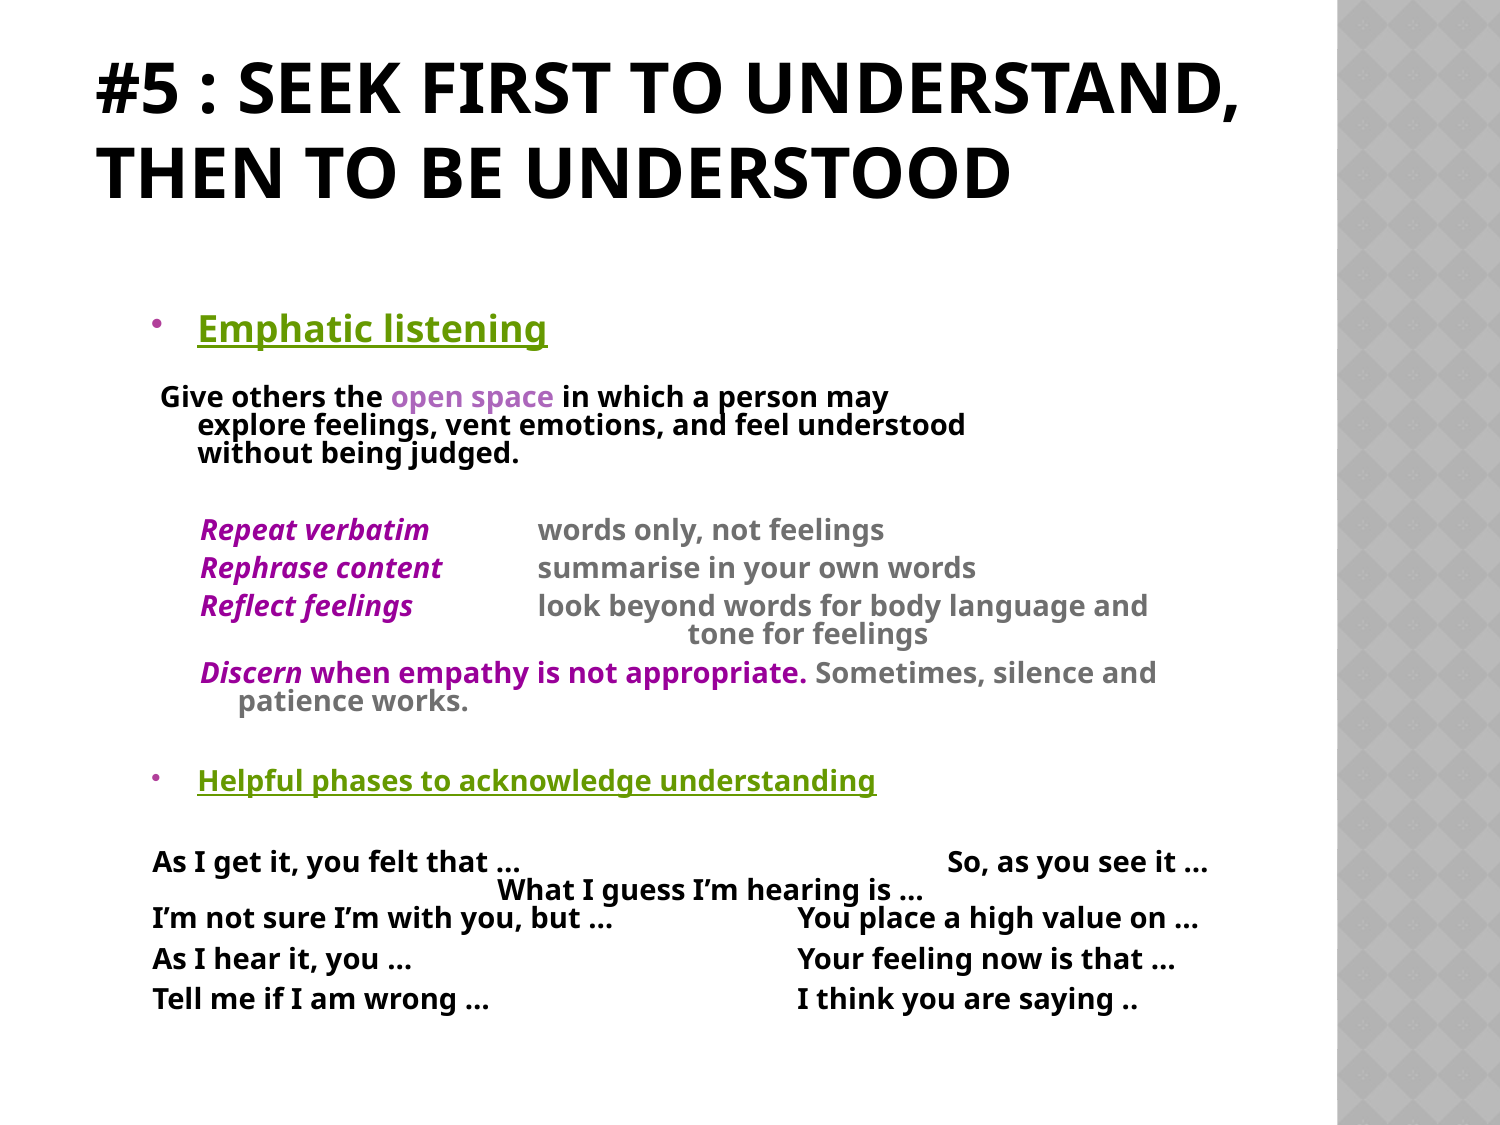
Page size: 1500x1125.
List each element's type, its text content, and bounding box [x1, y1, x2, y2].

title #5 : Seek First to Understand, Then to be Understood [87, 24, 1275, 213]
list Emphatic listening Give others the open space in which a person may explore feelings, vent emotions, and feel understood without being judged. Repeat verbatim words only, not feelings Rephrase content summarise in your own words Reflect feelings look beyond words for body language and tone for feelings Discern when empathy is not appropriate. Sometimes, silence and patience works. Helpful phases to acknowledge understanding As I get it, you felt that … So, as you see it … What I guess I’m hearing is … I’m not sure I’m with you, but … You place a high value on … As I hear it, you … Your feeling now is that … Tell me if I am wrong … I think you are saying .. [137, 213, 1275, 1050]
